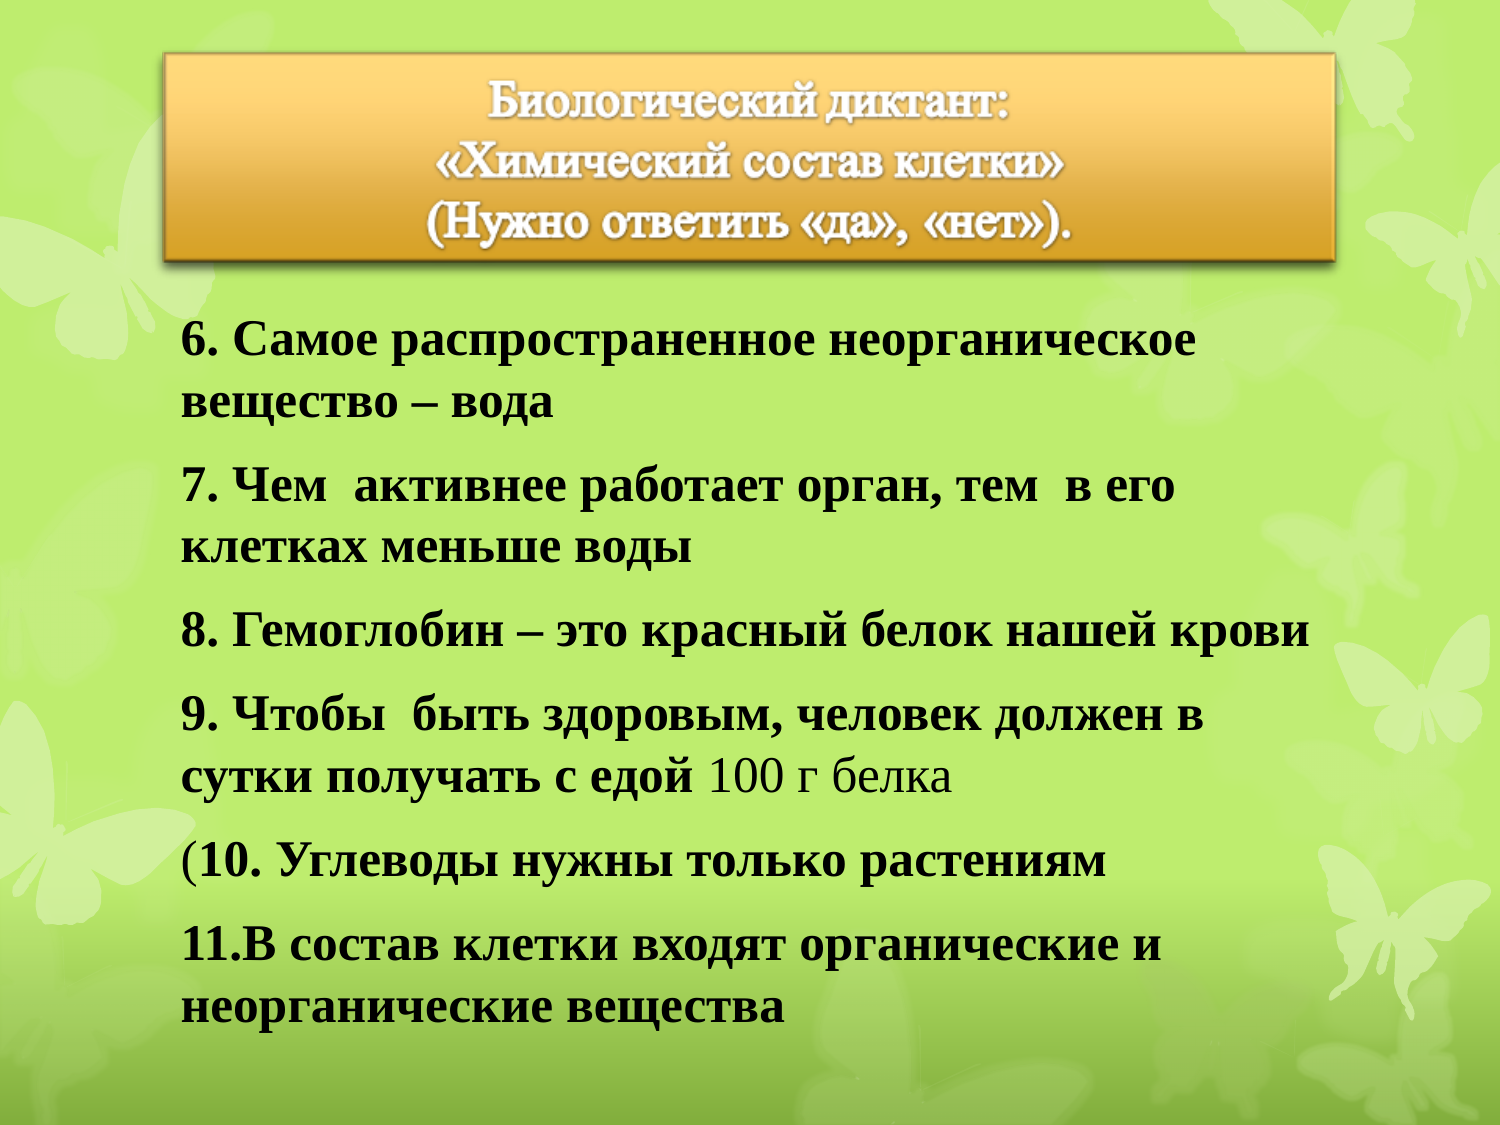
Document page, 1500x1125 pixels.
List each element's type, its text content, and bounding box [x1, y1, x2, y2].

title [147, 37, 1352, 286]
list 6. Самое распространенное неорганическое вещество – вода 7. Чем активнее работает орган, тем в его клетках меньше воды 8. Гемоглобин – это красный белок нашей крови 9. Чтобы быть здоровым, человек должен в сутки получать с едой 100 г белка (10. Углеводы нужны только растениям 11.В состав клетки входят органические и неорганические вещества [165, 296, 1335, 1059]
